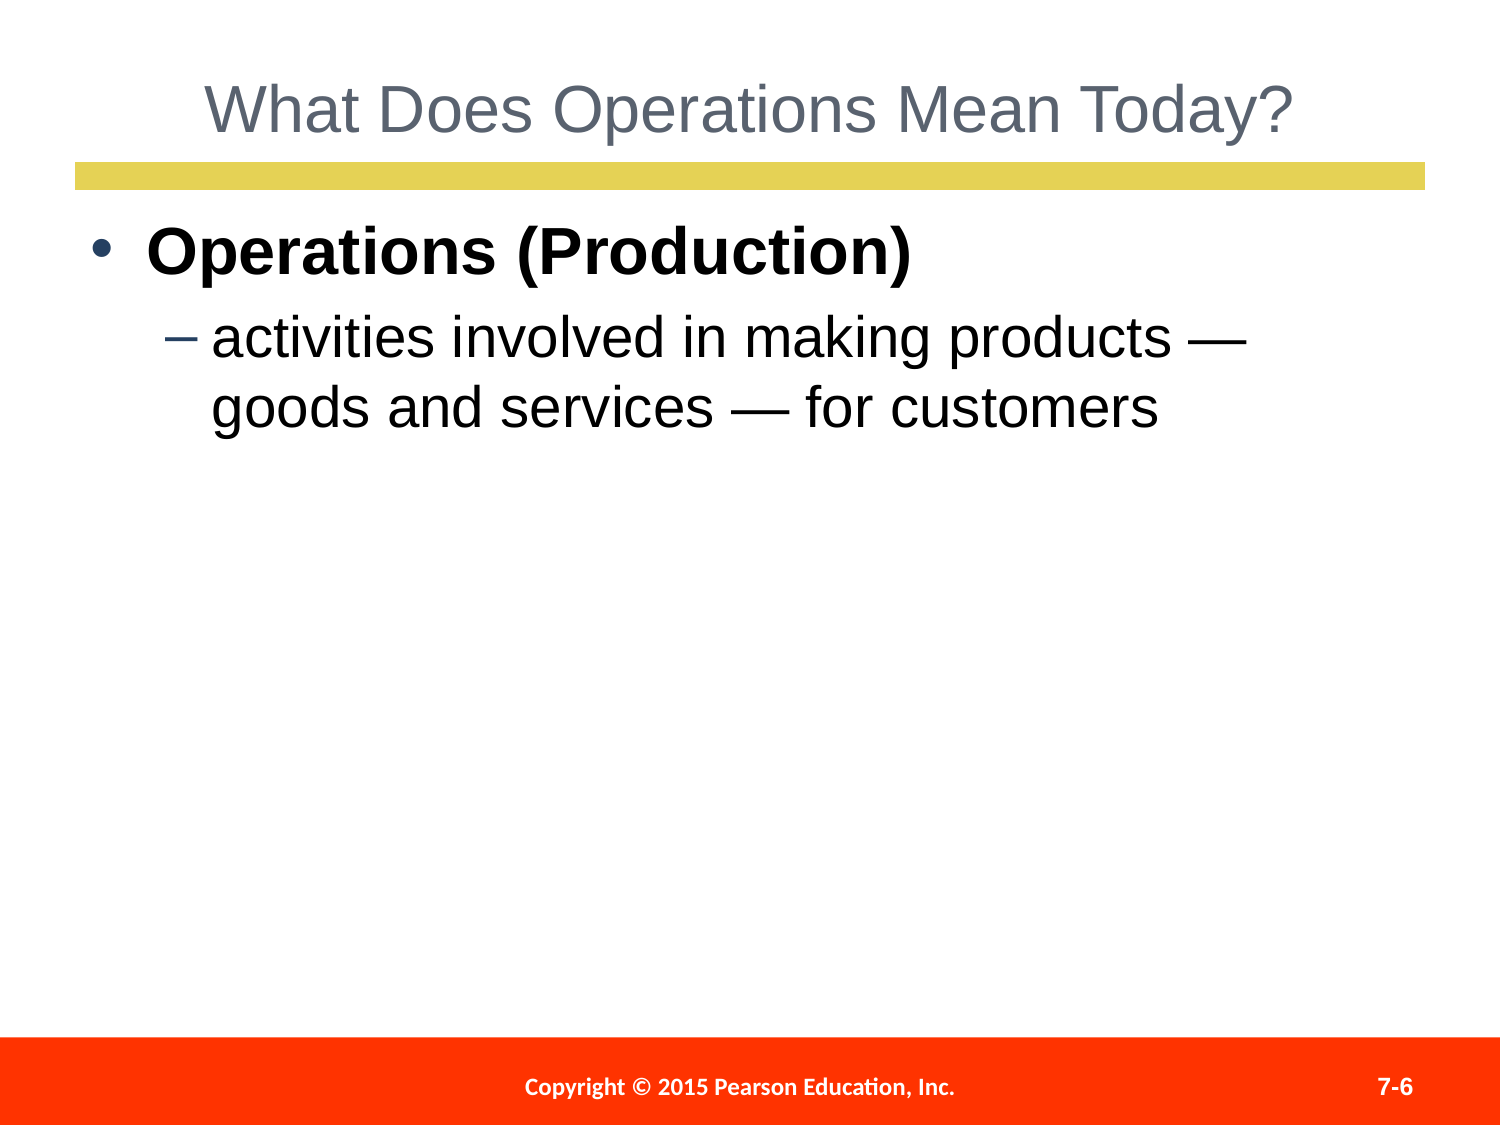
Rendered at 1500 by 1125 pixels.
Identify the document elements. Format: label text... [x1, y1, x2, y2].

list Operations (Production) activities involved in making products — goods and services — for customers [74, 199, 1426, 1006]
title What Does Operations Mean Today? [74, 12, 1426, 199]
